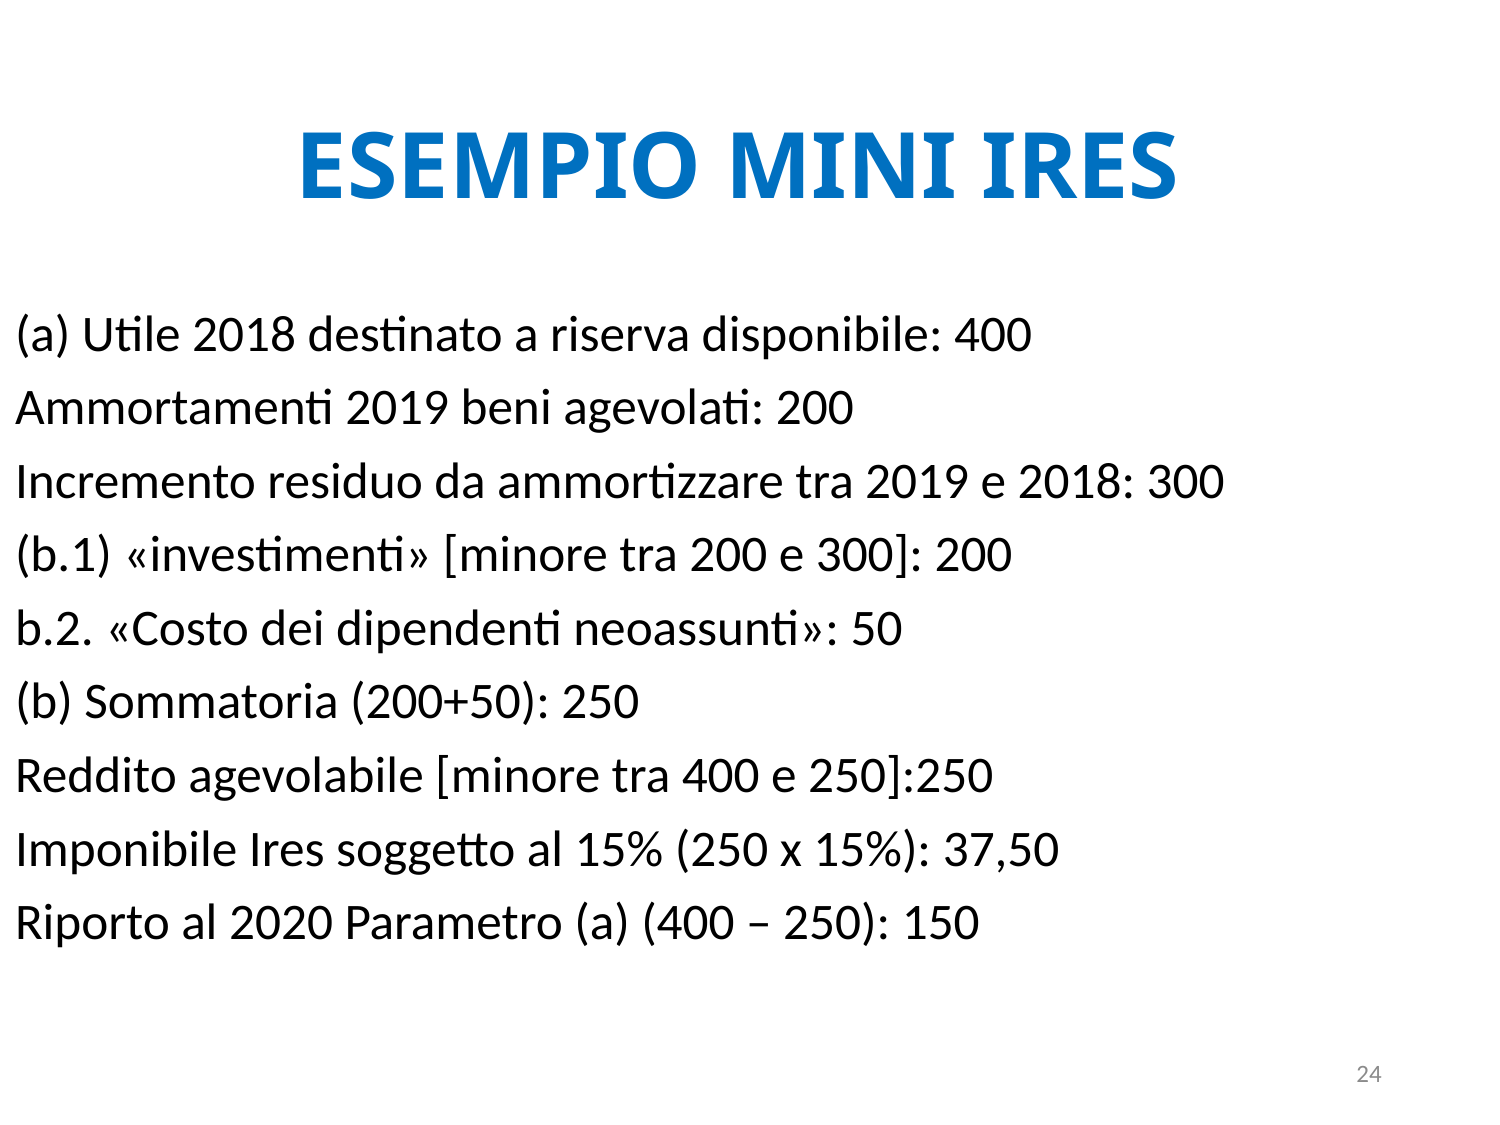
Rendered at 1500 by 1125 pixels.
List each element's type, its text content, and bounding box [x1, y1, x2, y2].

slide_number 24 [1059, 1042, 1397, 1103]
list (a) Utile 2018 destinato a riserva disponibile: 400 Ammortamenti 2019 beni agevolati: 200 Incremento residuo da ammortizzare tra 2019 e 2018: 300 (b.1) «investimenti» [minore tra 200 e 300]: 200 b.2. «Costo dei dipendenti neoassunti»: 50 (b) Sommatoria (200+50): 250 Reddito agevolabile [minore tra 400 e 250]:250 Imponibile Ires soggetto al 15% (250 x 15%): 37,50 Riporto al 2020 Parametro (a) (400 – 250): 150 [0, 299, 1500, 965]
title ESEMPIO MINI IRES [103, 59, 1397, 278]
